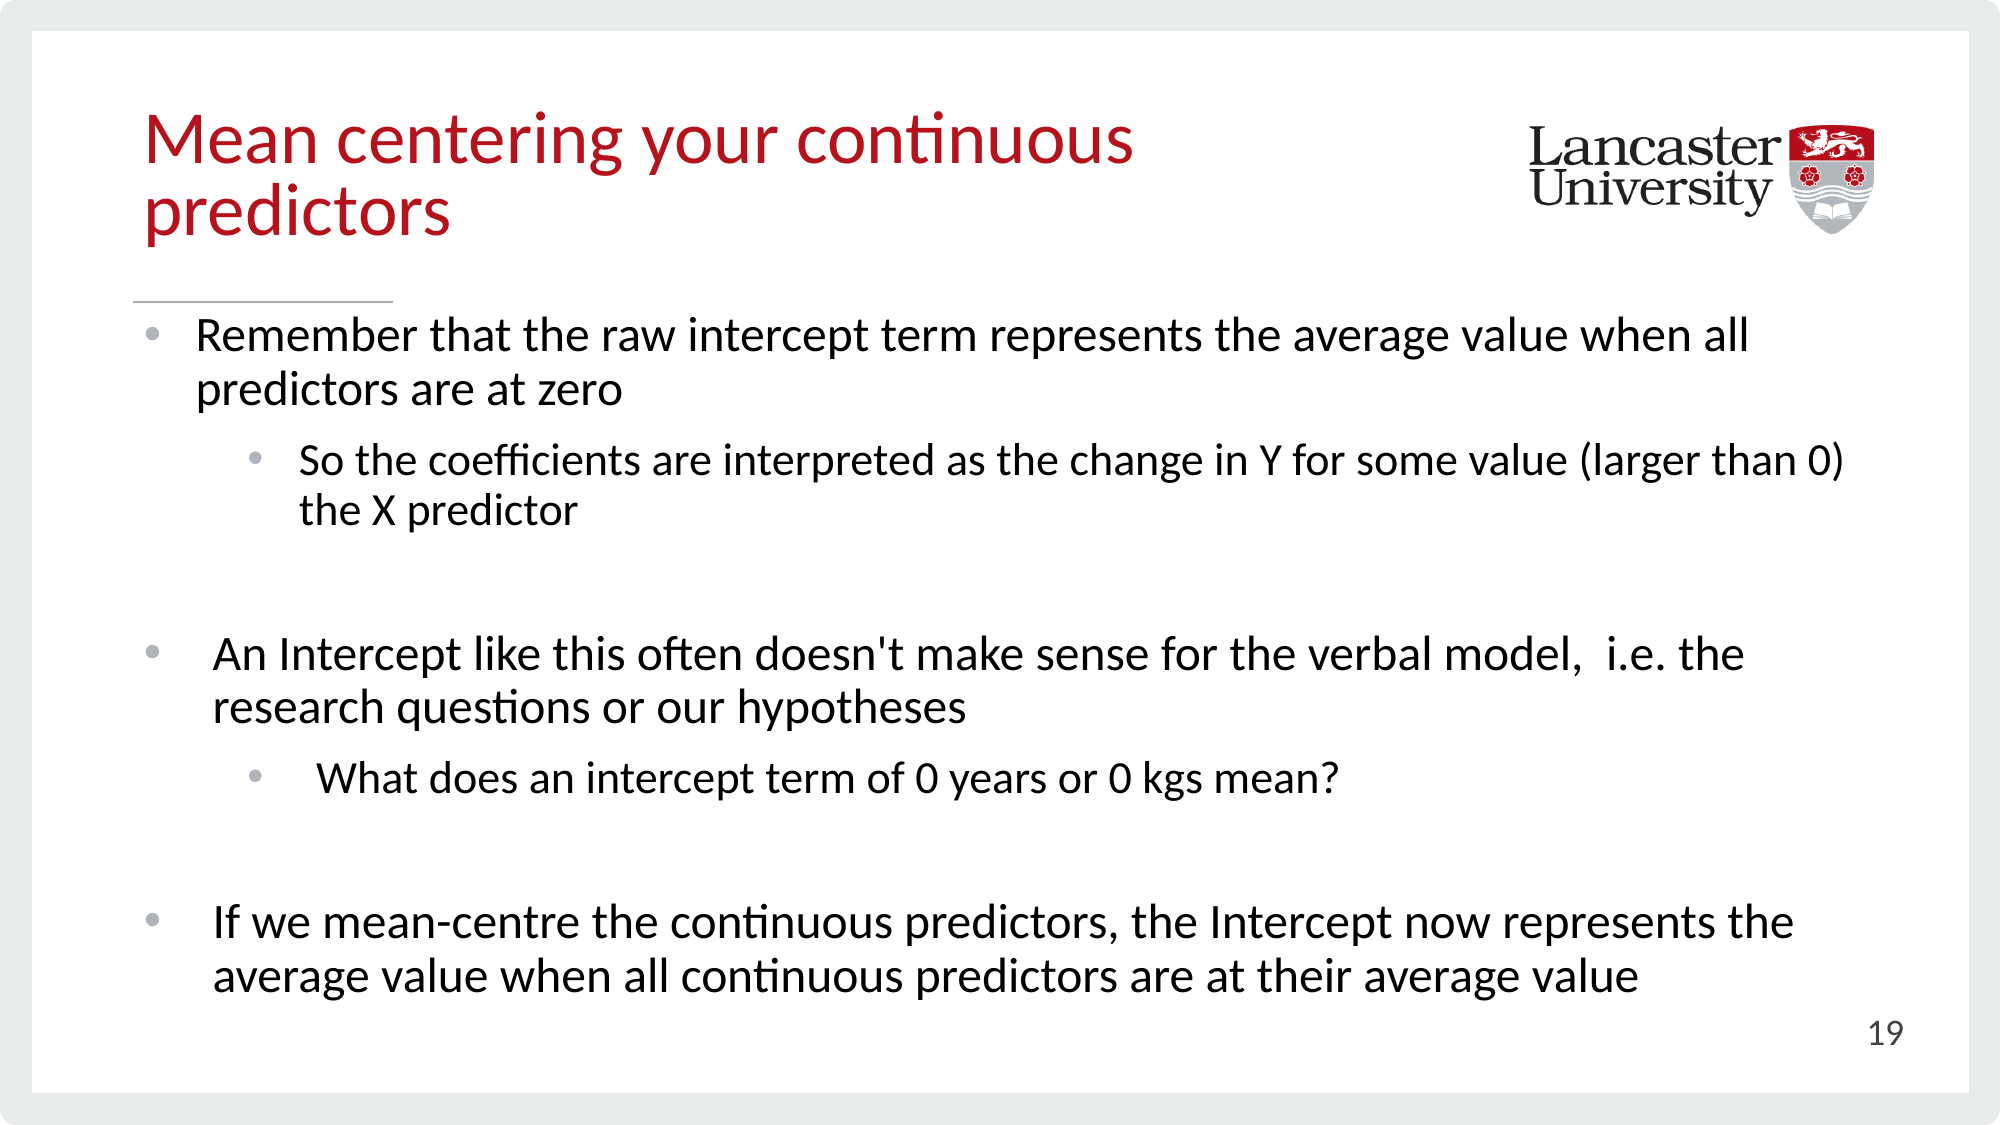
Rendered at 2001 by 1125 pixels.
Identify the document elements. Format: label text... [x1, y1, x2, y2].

title Mean centering your continuous predictors [128, 78, 1448, 279]
list Remember that the raw intercept term represents the average value when all predictors are at zero So the coefficients are interpreted as the change in Y for some value (larger than 0) the X predictor An Intercept like this often doesn't make sense for the verbal model, i.e. the research questions or our hypotheses What does an intercept term of 0 years or 0 kgs mean? If we mean-centre the continuous predictors, the Intercept now represents the average value when all continuous predictors are at their average value [129, 301, 1896, 1014]
slide_number 19 [1468, 1001, 1919, 1061]
